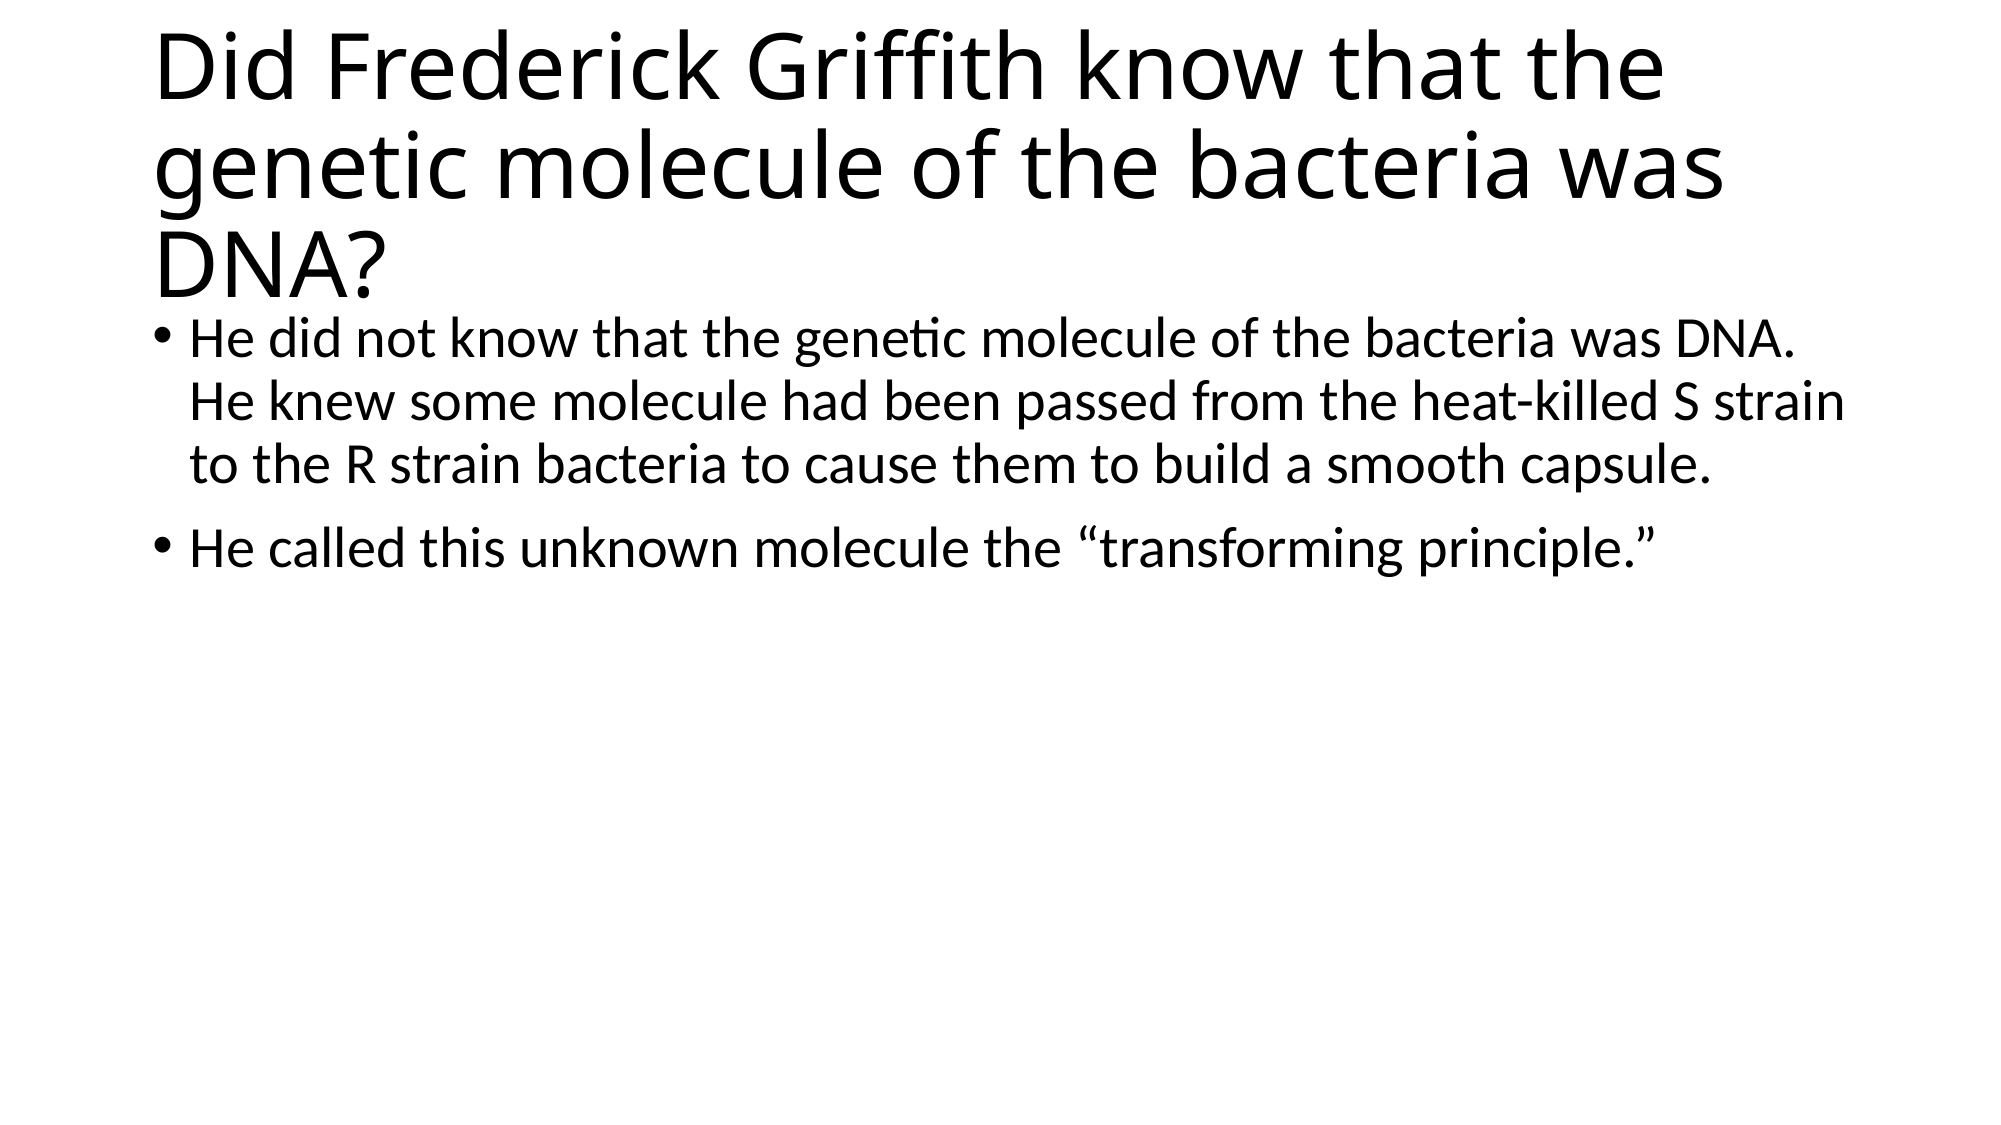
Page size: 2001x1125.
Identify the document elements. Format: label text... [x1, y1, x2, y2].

list He did not know that the genetic molecule of the bacteria was DNA. He knew some molecule had been passed from the heat-killed S strain to the R strain bacteria to cause them to build a smooth capsule. He called this unknown molecule the “transforming principle.” [137, 299, 1863, 1014]
title Did Frederick Griffith know that the genetic molecule of the bacteria was DNA? [137, 59, 1863, 278]
